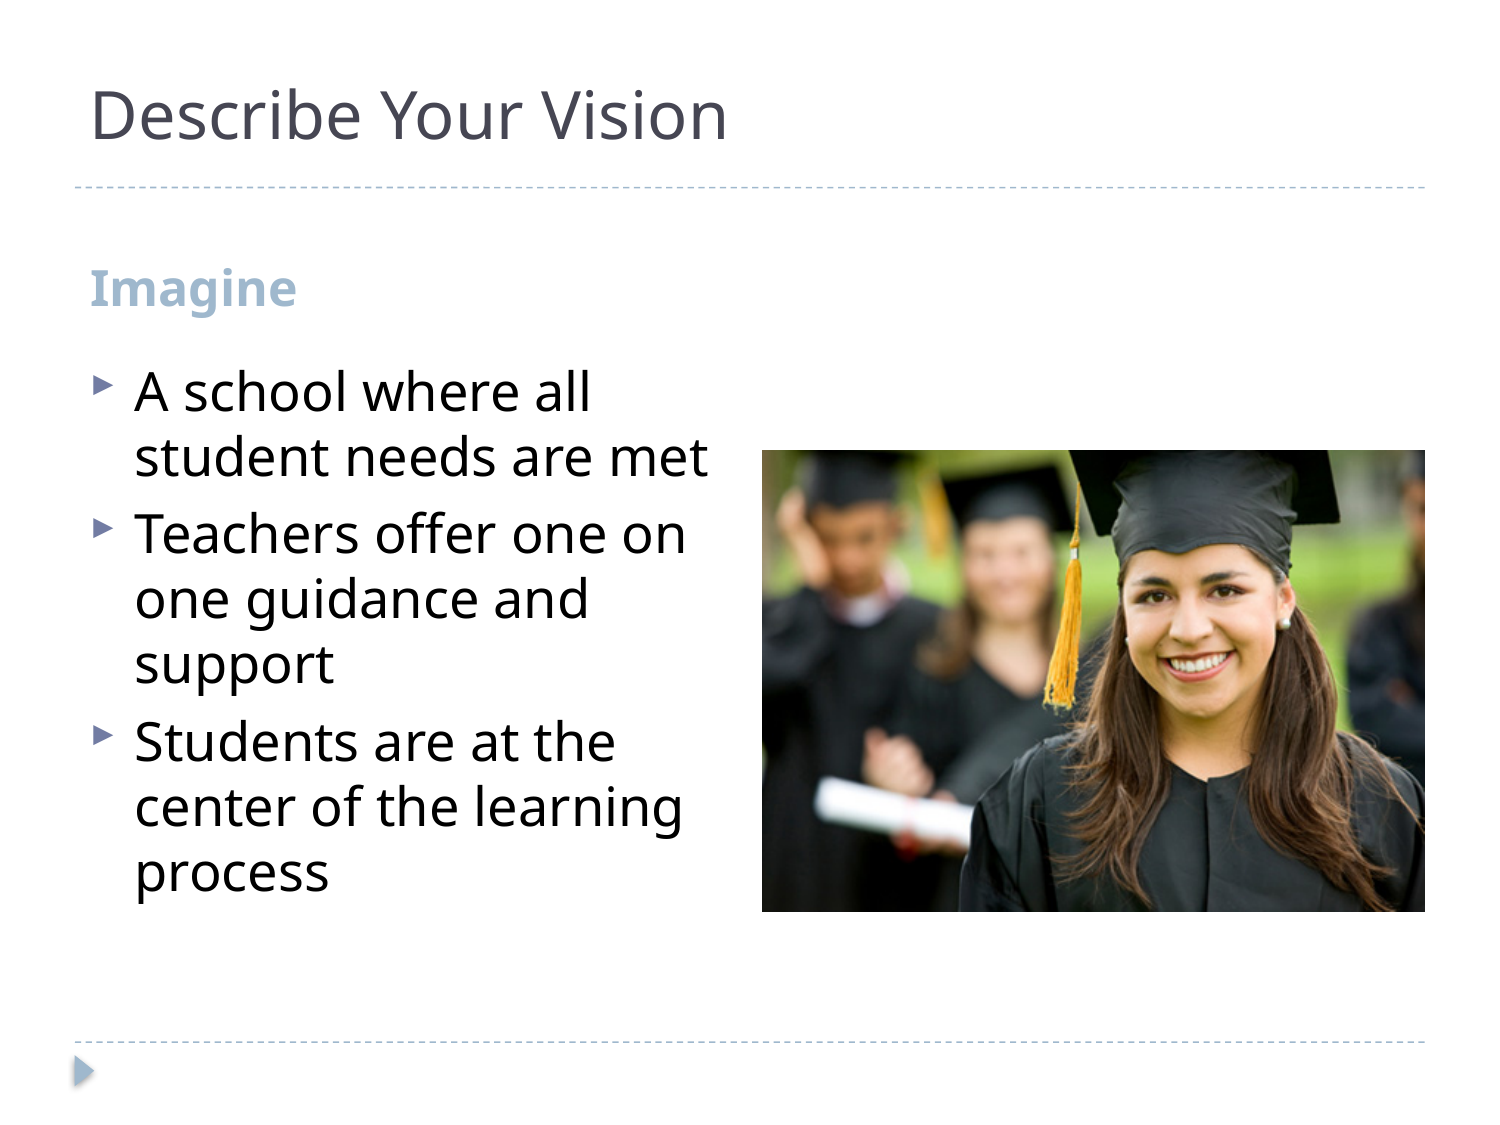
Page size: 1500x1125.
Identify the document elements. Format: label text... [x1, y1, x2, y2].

list Imagine [75, 210, 738, 324]
title Describe Your Vision [75, 37, 1425, 188]
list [762, 450, 1426, 912]
list A school where all student needs are met Teachers offer one on one guidance and support Students are at the center of the learning process [75, 350, 738, 1013]
